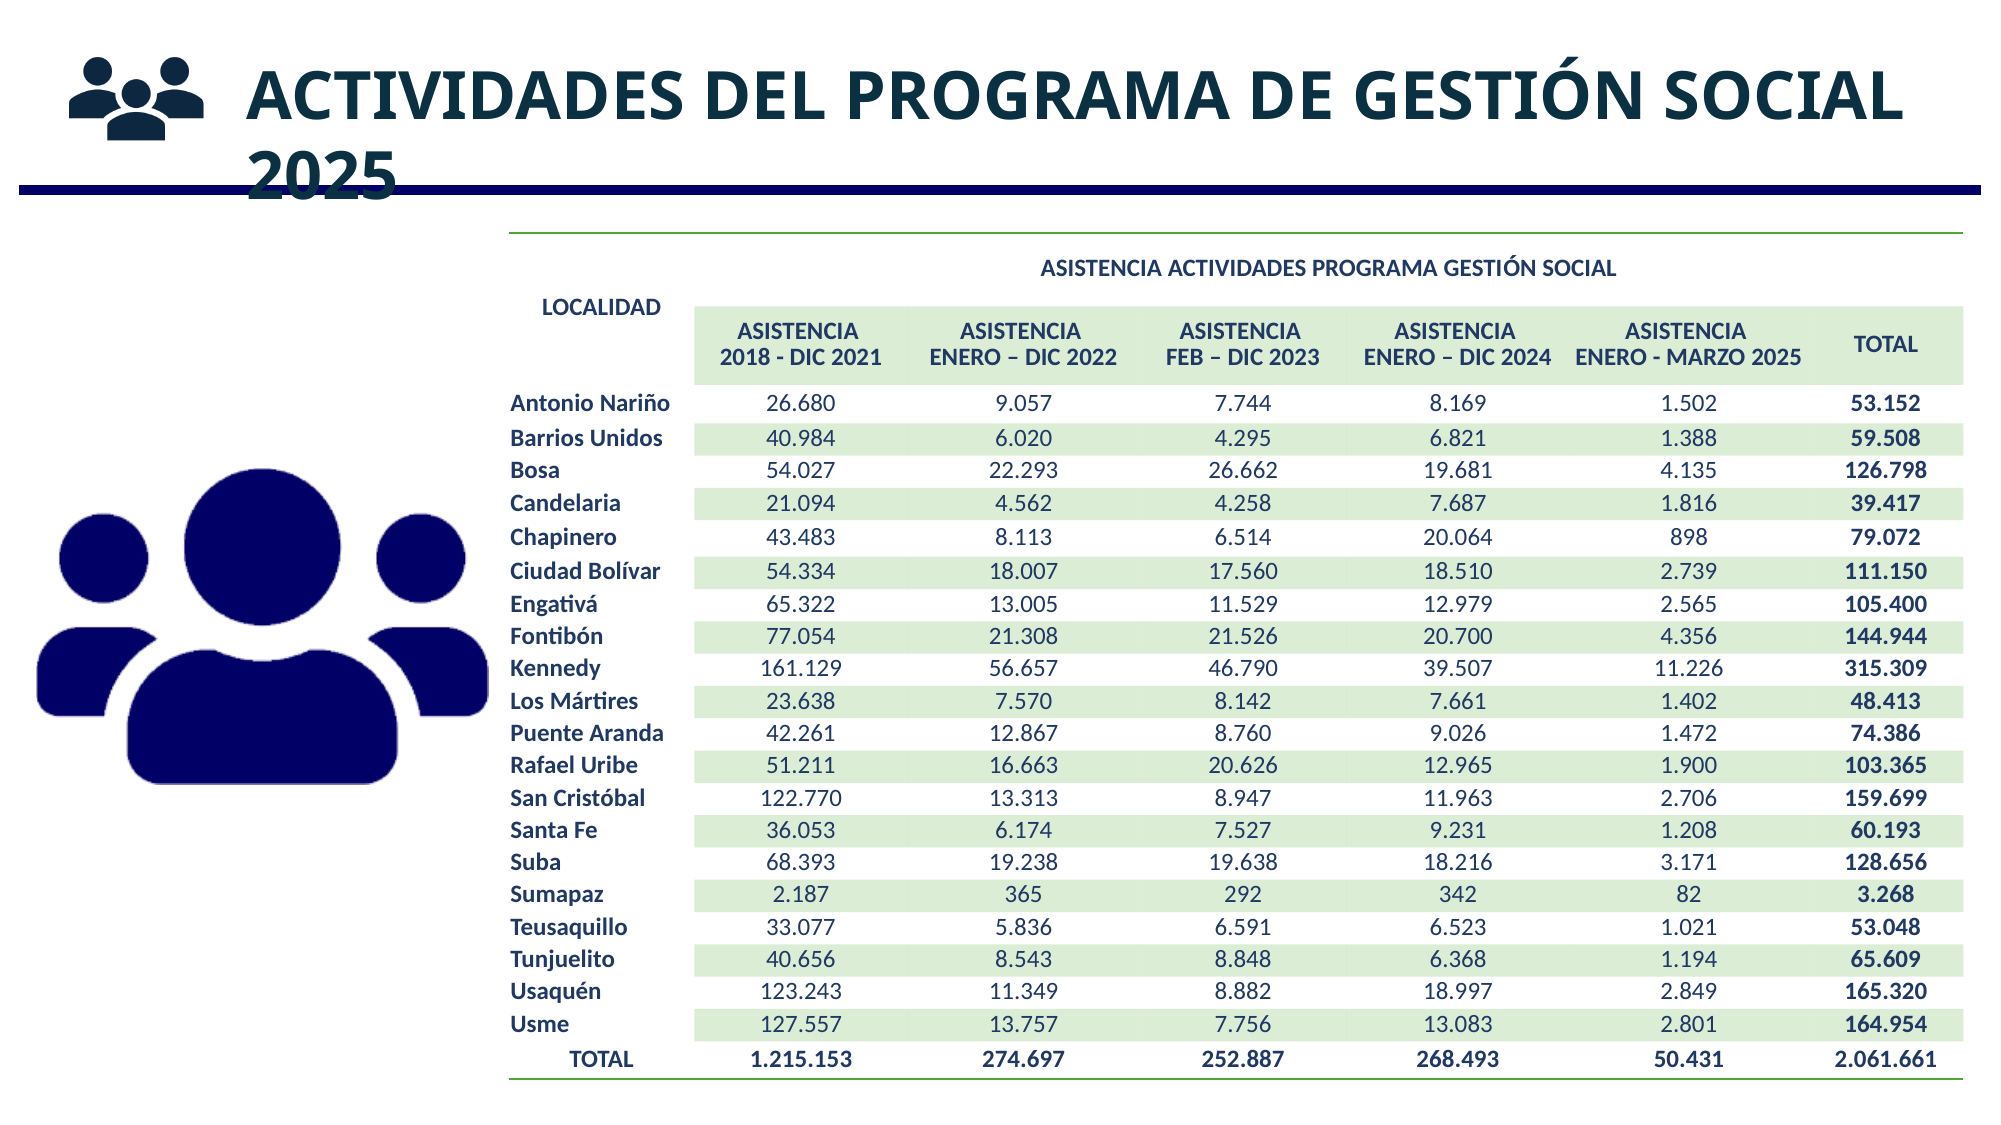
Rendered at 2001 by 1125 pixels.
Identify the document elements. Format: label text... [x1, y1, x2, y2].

table_cell 39.417 [1809, 488, 1963, 520]
table_cell Rafael Uribe [509, 751, 694, 783]
table_cell 50.431 [1569, 1041, 1809, 1078]
table_cell 60.193 [1809, 815, 1963, 847]
table_cell 4.258 [1140, 488, 1347, 520]
table_cell 18.997 [1347, 977, 1569, 1009]
table_cell Usaquén [509, 977, 694, 1009]
table_cell 65.609 [1809, 944, 1963, 977]
table_cell Sumapaz [509, 880, 694, 912]
table_cell 4.295 [1140, 423, 1347, 456]
table_cell 39.507 [1347, 654, 1569, 686]
table_cell 126.798 [1809, 456, 1963, 488]
table_cell 128.656 [1809, 847, 1963, 880]
table_cell 19.638 [1140, 847, 1347, 880]
text_box ACTIVIDADES DEL PROGRAMA DE GESTIÓN SOCIAL 2025 [156, 45, 2000, 220]
table_cell 144.944 [1809, 621, 1963, 654]
table_cell 1.472 [1569, 718, 1809, 751]
table_cell TOTAL [1809, 306, 1963, 385]
table_cell 9.057 [908, 385, 1140, 423]
table_cell 1.502 [1569, 385, 1809, 423]
table_cell Santa Fe [509, 815, 694, 847]
table_cell 33.077 [694, 912, 908, 944]
table_cell 18.216 [1347, 847, 1569, 880]
table_cell 898 [1569, 520, 1809, 557]
table_cell 4.356 [1569, 621, 1809, 654]
table_cell 7.661 [1347, 686, 1569, 718]
table_header LOCALIDAD [509, 234, 694, 385]
table_cell 21.094 [694, 488, 908, 520]
table_cell 252.887 [1140, 1041, 1347, 1078]
table_cell 274.697 [908, 1041, 1140, 1078]
table_cell 22.293 [908, 456, 1140, 488]
table_cell 68.393 [694, 847, 908, 880]
table_cell 74.386 [1809, 718, 1963, 751]
table_cell 7.570 [908, 686, 1140, 718]
table_cell 165.320 [1809, 977, 1963, 1009]
table_cell 4.562 [908, 488, 1140, 520]
table_cell 20.626 [1140, 751, 1347, 783]
table_cell 48.413 [1809, 686, 1963, 718]
table_cell 13.005 [908, 589, 1140, 621]
table_cell 6.514 [1140, 520, 1347, 557]
table_cell 13.083 [1347, 1009, 1569, 1041]
table_cell 2.849 [1569, 977, 1809, 1009]
table_cell 9.026 [1347, 718, 1569, 751]
table_cell 1.900 [1569, 751, 1809, 783]
table_cell 6.523 [1347, 912, 1569, 944]
table_cell 53.152 [1809, 385, 1963, 423]
table_cell 7.756 [1140, 1009, 1347, 1041]
table_cell 19.681 [1347, 456, 1569, 488]
table_cell 79.072 [1809, 520, 1963, 557]
table_cell 19.238 [908, 847, 1140, 880]
table_cell 8.848 [1140, 944, 1347, 977]
table_cell Puente Aranda [509, 718, 694, 751]
table_cell 16.663 [908, 751, 1140, 783]
table_cell 1.402 [1569, 686, 1809, 718]
table_cell 2.706 [1569, 783, 1809, 815]
table_cell 315.309 [1809, 654, 1963, 686]
table_cell 11.226 [1569, 654, 1809, 686]
table_cell 1.021 [1569, 912, 1809, 944]
table_cell 77.054 [694, 621, 908, 654]
table_cell 2.801 [1569, 1009, 1809, 1041]
table_cell 8.169 [1347, 385, 1569, 423]
table_cell 1.194 [1569, 944, 1809, 977]
table_cell 1.388 [1569, 423, 1809, 456]
table_cell 8.142 [1140, 686, 1347, 718]
table_cell 5.836 [908, 912, 1140, 944]
table_cell 42.261 [694, 718, 908, 751]
table_cell 2.565 [1569, 589, 1809, 621]
table_cell 46.790 [1140, 654, 1347, 686]
table_cell 65.322 [694, 589, 908, 621]
table_cell 111.150 [1809, 557, 1963, 589]
table_cell 1.215.153 [694, 1041, 908, 1078]
picture [35, 467, 490, 786]
table_cell 12.979 [1347, 589, 1569, 621]
table_cell 26.662 [1140, 456, 1347, 488]
table_cell 159.699 [1809, 783, 1963, 815]
table_cell 20.064 [1347, 520, 1569, 557]
table_cell 82 [1569, 880, 1809, 912]
table_cell 7.687 [1347, 488, 1569, 520]
table_cell 292 [1140, 880, 1347, 912]
table_cell Antonio Nariño [509, 385, 694, 423]
table_cell 43.483 [694, 520, 908, 557]
table_cell 40.656 [694, 944, 908, 977]
table_cell ASISTENCIA ENERO – DIC 2022 [908, 306, 1140, 385]
table_cell 9.231 [1347, 815, 1569, 847]
table_cell 54.027 [694, 456, 908, 488]
table_cell 4.135 [1569, 456, 1809, 488]
table_cell 54.334 [694, 557, 908, 589]
table_cell 6.821 [1347, 423, 1569, 456]
table_cell ASISTENCIA FEB – DIC 2023 [1140, 306, 1347, 385]
table_cell 342 [1347, 880, 1569, 912]
table_cell Candelaria [509, 488, 694, 520]
table_cell 12.867 [908, 718, 1140, 751]
table_cell 20.700 [1347, 621, 1569, 654]
table_cell 164.954 [1809, 1009, 1963, 1041]
table_cell Los Mártires [509, 686, 694, 718]
table_cell Usme [509, 1009, 694, 1041]
table_cell 21.308 [908, 621, 1140, 654]
table_cell Kennedy [509, 654, 694, 686]
table_cell 12.965 [1347, 751, 1569, 783]
table_cell 7.527 [1140, 815, 1347, 847]
table_cell 18.007 [908, 557, 1140, 589]
table_cell 8.882 [1140, 977, 1347, 1009]
table_cell 23.638 [694, 686, 908, 718]
table_cell 127.557 [694, 1009, 908, 1041]
table_cell ASISTENCIA ENERO – DIC 2024 [1347, 306, 1569, 385]
table_cell 11.349 [908, 977, 1140, 1009]
table_cell 21.526 [1140, 621, 1347, 654]
table_cell 13.757 [908, 1009, 1140, 1041]
table_cell 53.048 [1809, 912, 1963, 944]
table_cell 3.268 [1809, 880, 1963, 912]
table_cell 26.680 [694, 385, 908, 423]
table_cell TOTAL [509, 1041, 694, 1078]
table_cell Teusaquillo [509, 912, 694, 944]
table_cell 6.020 [908, 423, 1140, 456]
table_cell ASISTENCIA 2018 - DIC 2021 [694, 306, 908, 385]
table_cell San Cristóbal [509, 783, 694, 815]
table_cell Barrios Unidos [509, 423, 694, 456]
table_cell Tunjuelito [509, 944, 694, 977]
table_cell Ciudad Bolívar [509, 557, 694, 589]
table_cell 59.508 [1809, 423, 1963, 456]
table_cell 8.543 [908, 944, 1140, 977]
table_cell 8.760 [1140, 718, 1347, 751]
picture [58, 21, 213, 176]
table_cell 8.113 [908, 520, 1140, 557]
table_cell 17.560 [1140, 557, 1347, 589]
table_cell 268.493 [1347, 1041, 1569, 1078]
table_cell 13.313 [908, 783, 1140, 815]
table_cell 161.129 [694, 654, 908, 686]
table_cell 1.816 [1569, 488, 1809, 520]
table_cell 105.400 [1809, 589, 1963, 621]
table_cell Suba [509, 847, 694, 880]
table_header ASISTENCIA ACTIVIDADES PROGRAMA GESTIÓN SOCIAL [694, 234, 1963, 306]
table_cell 6.591 [1140, 912, 1347, 944]
table_cell 8.947 [1140, 783, 1347, 815]
table_cell Fontibón [509, 621, 694, 654]
table_cell 18.510 [1347, 557, 1569, 589]
table_cell 2.187 [694, 880, 908, 912]
table_cell 1.208 [1569, 815, 1809, 847]
table_cell 122.770 [694, 783, 908, 815]
table_cell 7.744 [1140, 385, 1347, 423]
table_cell Engativá [509, 589, 694, 621]
table_cell 56.657 [908, 654, 1140, 686]
table_cell 40.984 [694, 423, 908, 456]
table_cell Chapinero [509, 520, 694, 557]
table_cell 11.963 [1347, 783, 1569, 815]
table_cell 103.365 [1809, 751, 1963, 783]
table_cell 365 [908, 880, 1140, 912]
table_cell 6.174 [908, 815, 1140, 847]
table_cell 6.368 [1347, 944, 1569, 977]
table_cell 11.529 [1140, 589, 1347, 621]
table_cell 36.053 [694, 815, 908, 847]
table_cell 123.243 [694, 977, 908, 1009]
table_cell 2.739 [1569, 557, 1809, 589]
table_cell Bosa [509, 456, 694, 488]
table_cell 51.211 [694, 751, 908, 783]
table_cell ASISTENCIA ENERO - MARZO 2025 [1569, 306, 1809, 385]
table_cell 2.061.661 [1809, 1041, 1963, 1078]
table_cell 3.171 [1569, 847, 1809, 880]
